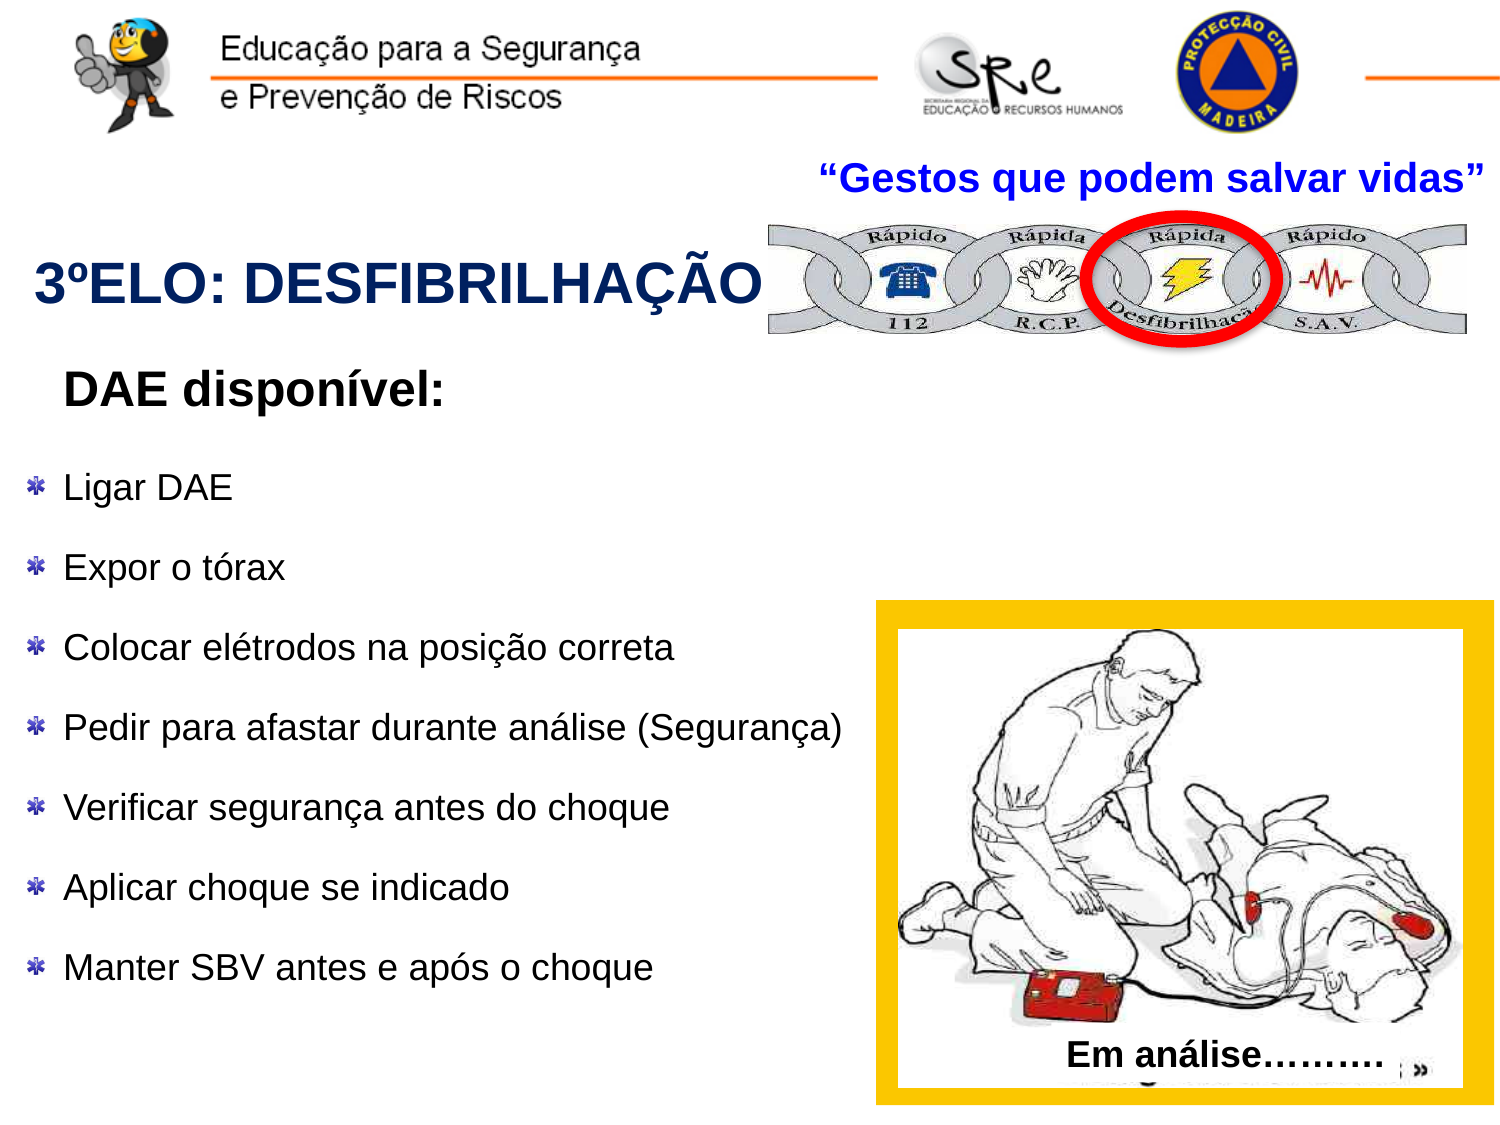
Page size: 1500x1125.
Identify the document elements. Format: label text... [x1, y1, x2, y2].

picture [0, 0, 1500, 1125]
text_box [1139, 215, 1223, 222]
text_box Ligar DAE Expor o tórax Colocar elétrodos na posição correta Pedir para afastar durante análise (Segurança) Verificar segurança antes do choque Aplicar choque se indicado Manter SBV antes e após o choque [12, 433, 978, 996]
text_box [876, 600, 1495, 1106]
text_box “Gestos que podem salvar vidas” [803, 143, 1500, 208]
text_box DAE disponível: [48, 349, 462, 424]
text_box 3ºELO: DESFIBRILHAÇÃO [19, 237, 763, 323]
